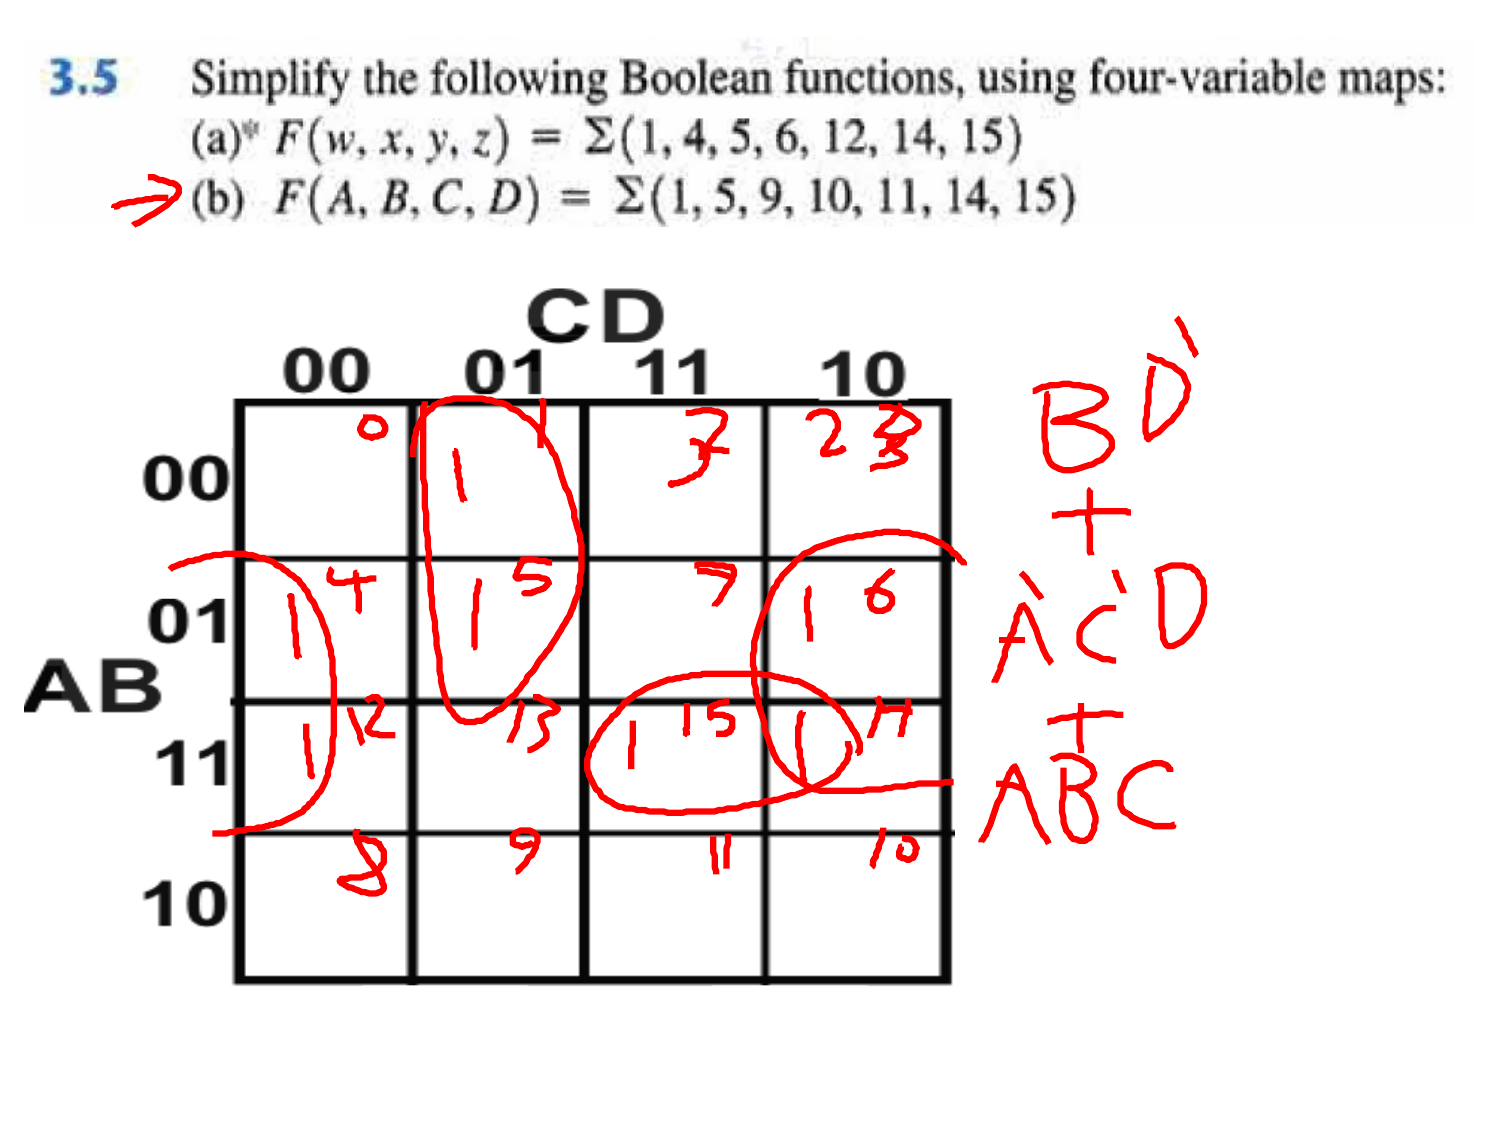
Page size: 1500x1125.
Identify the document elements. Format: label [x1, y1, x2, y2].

text_box [1051, 510, 1131, 517]
text_box [1032, 383, 1113, 471]
text_box [1078, 719, 1082, 753]
text_box [1078, 607, 1117, 662]
text_box [1088, 488, 1092, 511]
picture [24, 287, 955, 988]
picture [24, 37, 1476, 227]
text_box [1020, 572, 1043, 600]
text_box [959, 556, 965, 667]
text_box [980, 765, 1050, 845]
text_box [1144, 355, 1189, 441]
text_box [996, 782, 1024, 789]
text_box [1113, 569, 1125, 594]
text_box [1047, 712, 1124, 723]
text_box [1155, 564, 1205, 647]
text_box [1051, 755, 1097, 842]
text_box [1087, 515, 1092, 556]
text_box [1175, 317, 1198, 357]
text_box [993, 604, 1053, 683]
text_box [1119, 762, 1175, 827]
